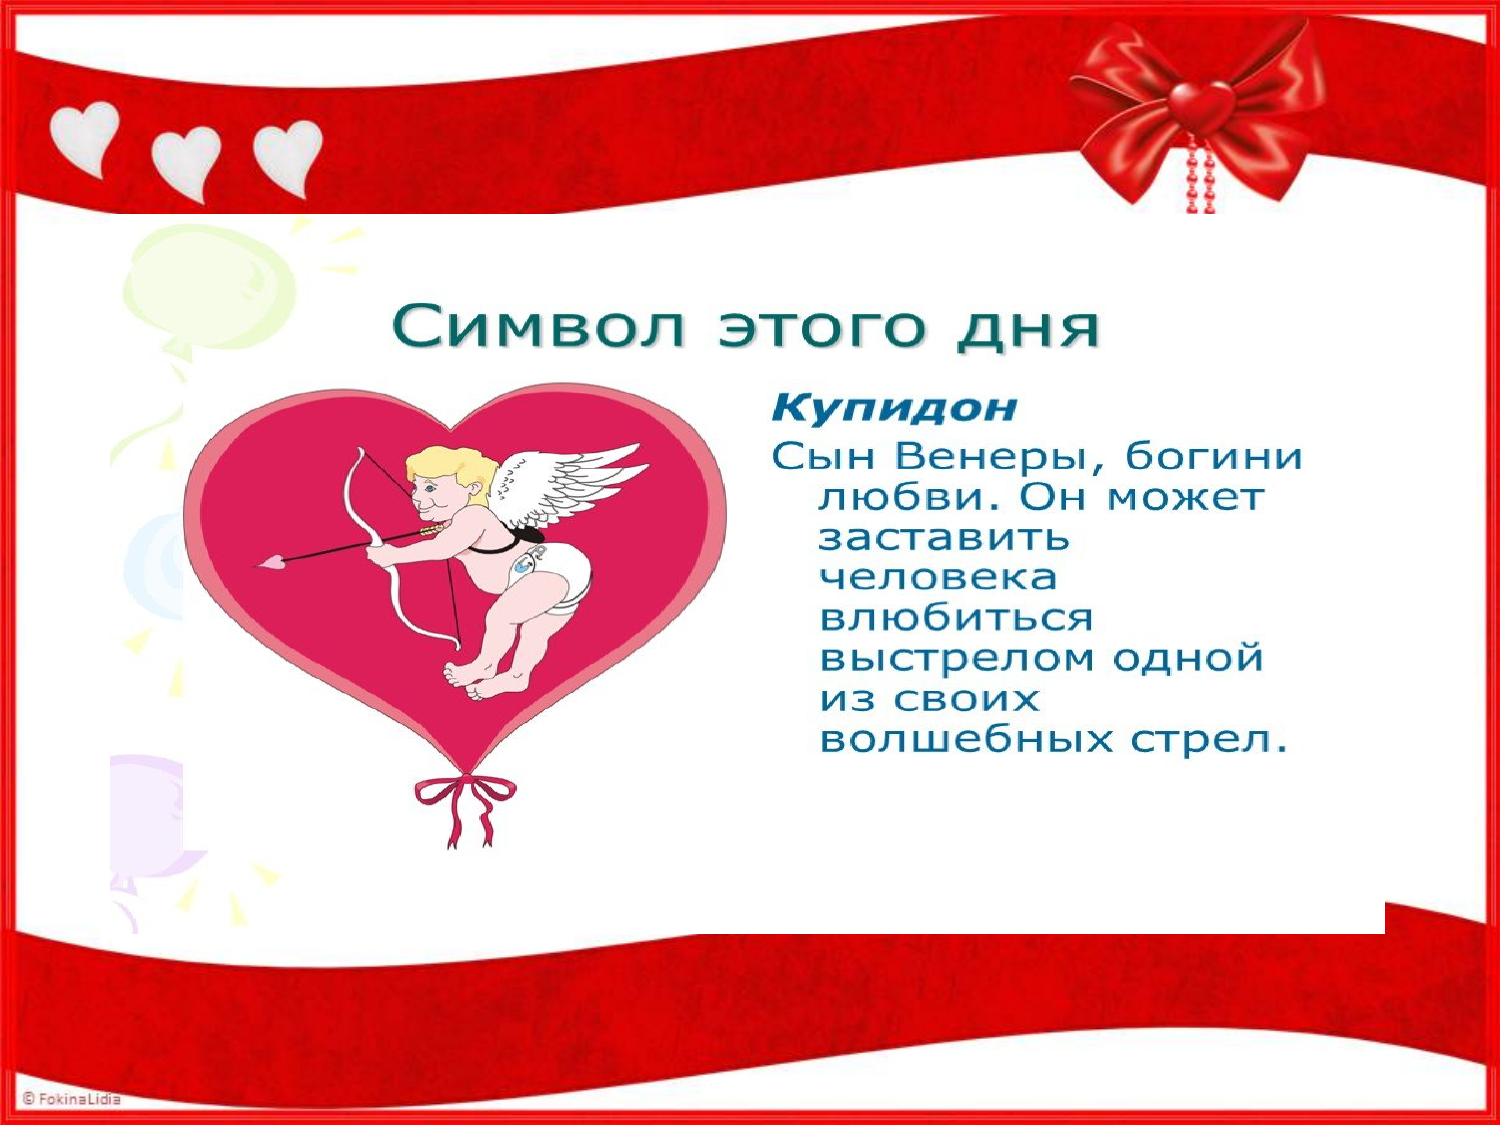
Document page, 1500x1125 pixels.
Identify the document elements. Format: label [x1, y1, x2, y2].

text_box [75, 45, 1425, 233]
picture [0, 0, 1500, 1125]
text_box [248, 226, 1500, 969]
